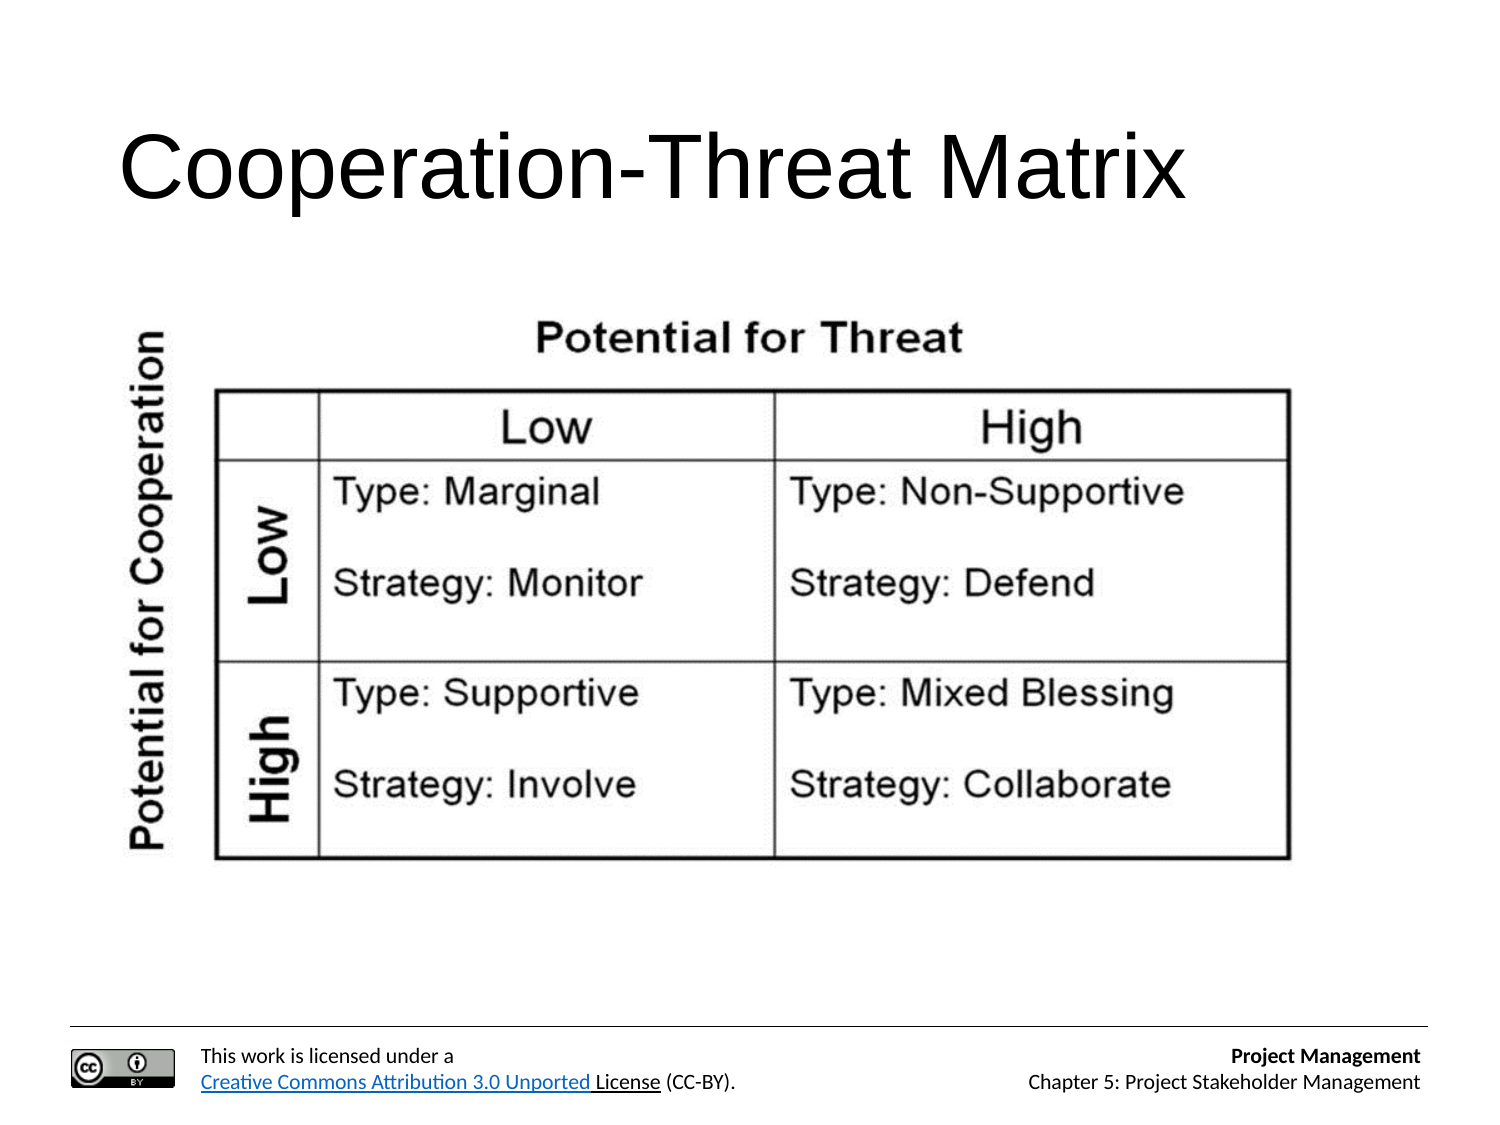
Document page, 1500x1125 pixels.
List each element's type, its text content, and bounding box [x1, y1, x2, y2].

picture [71, 1049, 175, 1088]
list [103, 297, 1301, 879]
title Cooperation-Threat Matrix [103, 59, 1397, 278]
